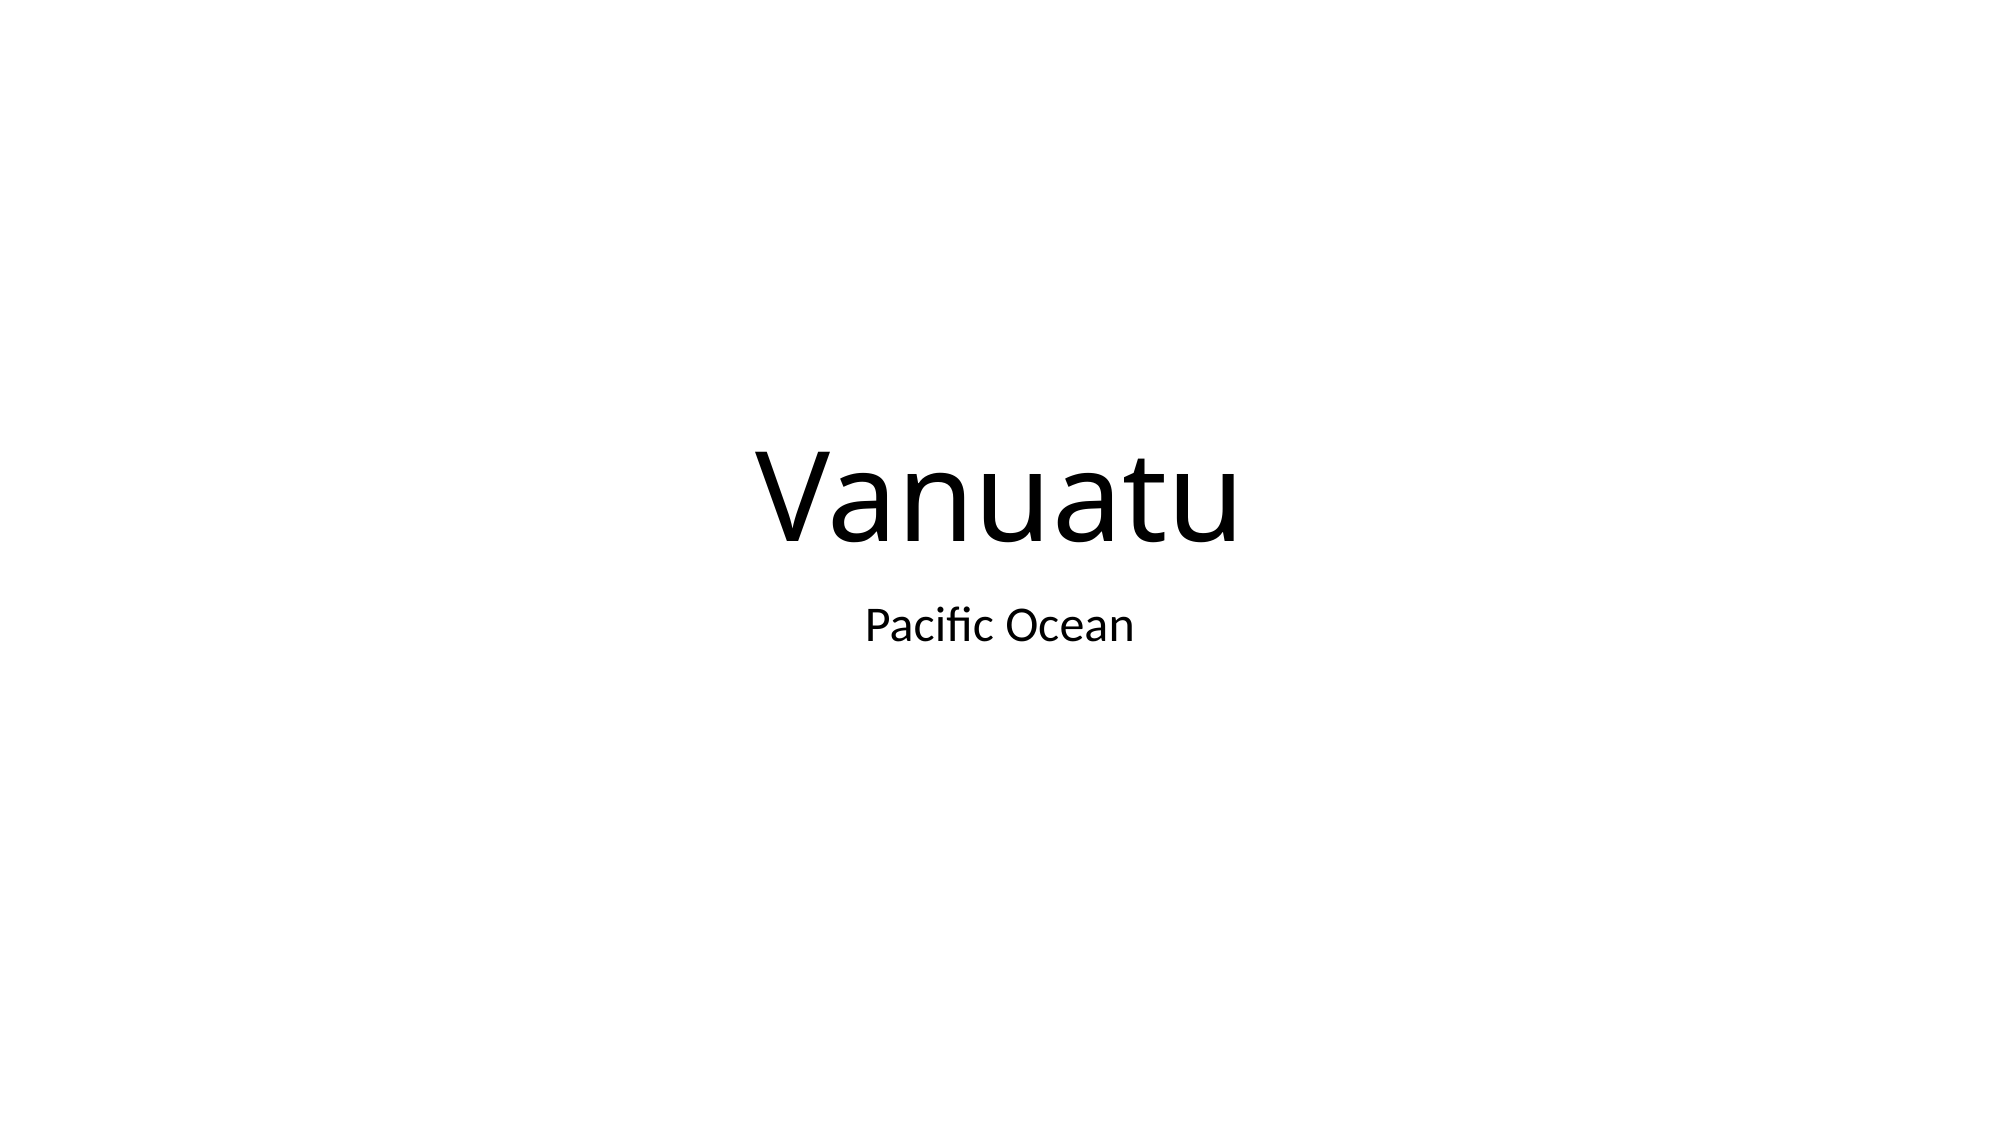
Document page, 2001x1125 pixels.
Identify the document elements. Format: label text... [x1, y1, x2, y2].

title Vanuatu [249, 184, 1750, 576]
subtitle Pacific Ocean [249, 590, 1750, 863]
